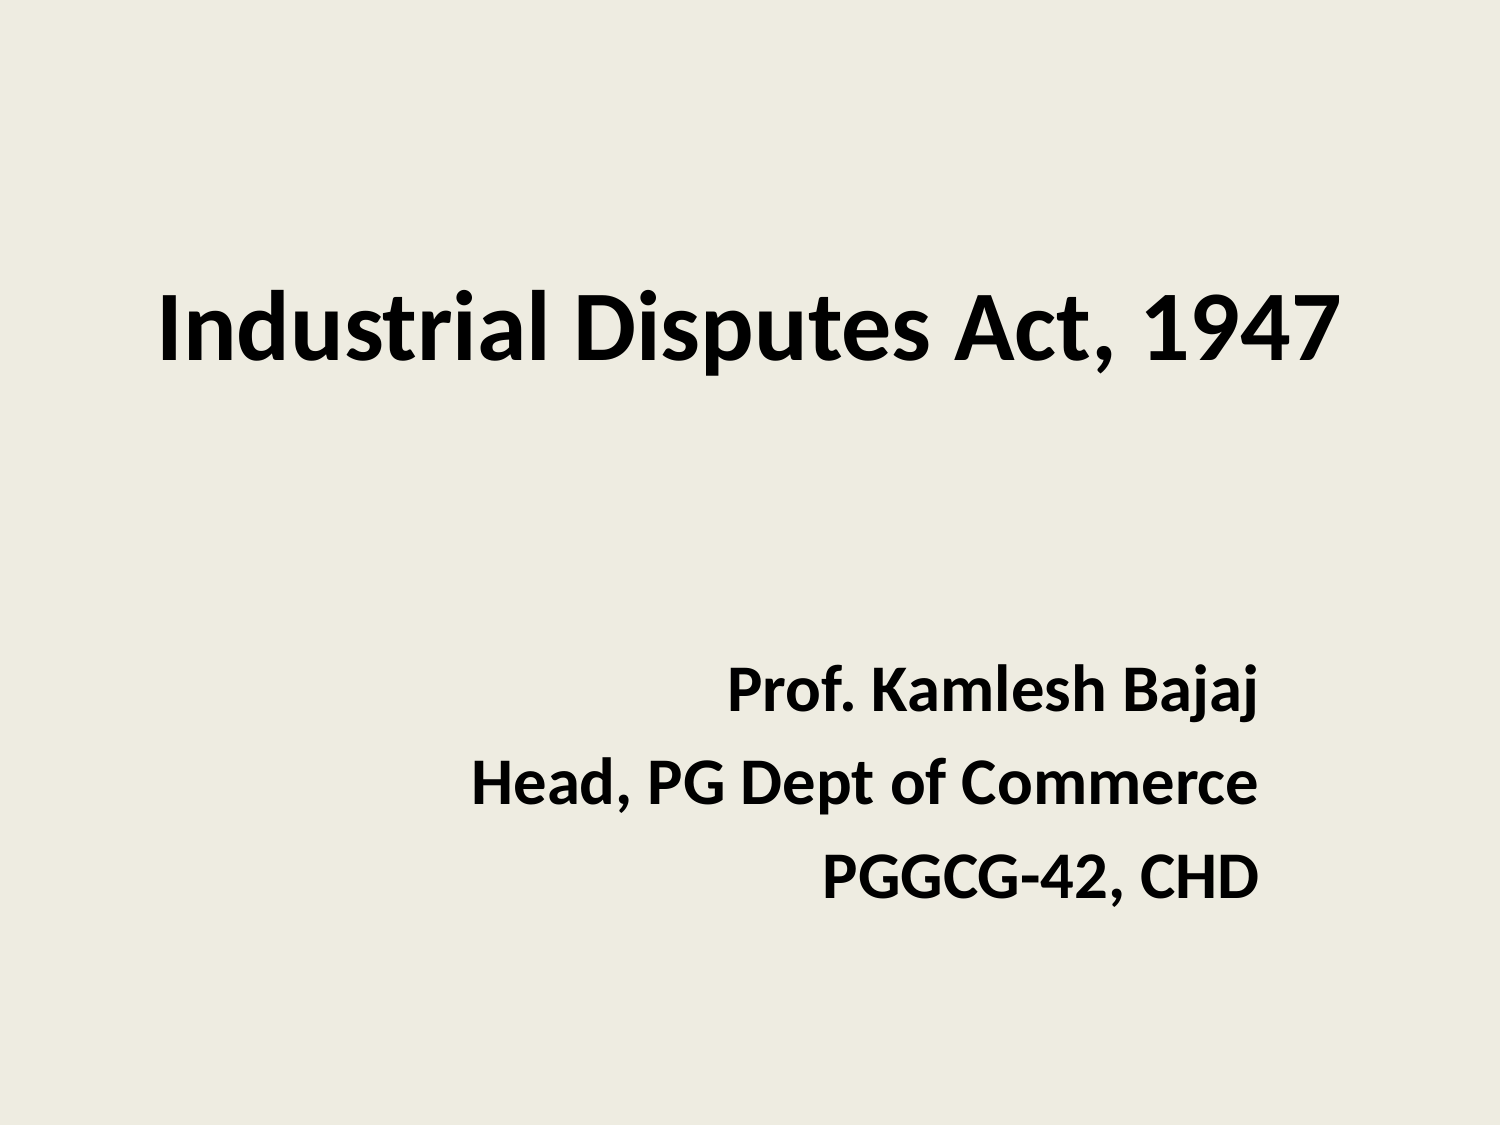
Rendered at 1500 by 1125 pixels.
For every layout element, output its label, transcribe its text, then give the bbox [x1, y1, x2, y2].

subtitle Prof. Kamlesh Bajaj Head, PG Dept of Commerce PGGCG-42, CHD [225, 637, 1275, 925]
title Industrial Disputes Act, 1947 [112, 200, 1388, 442]
